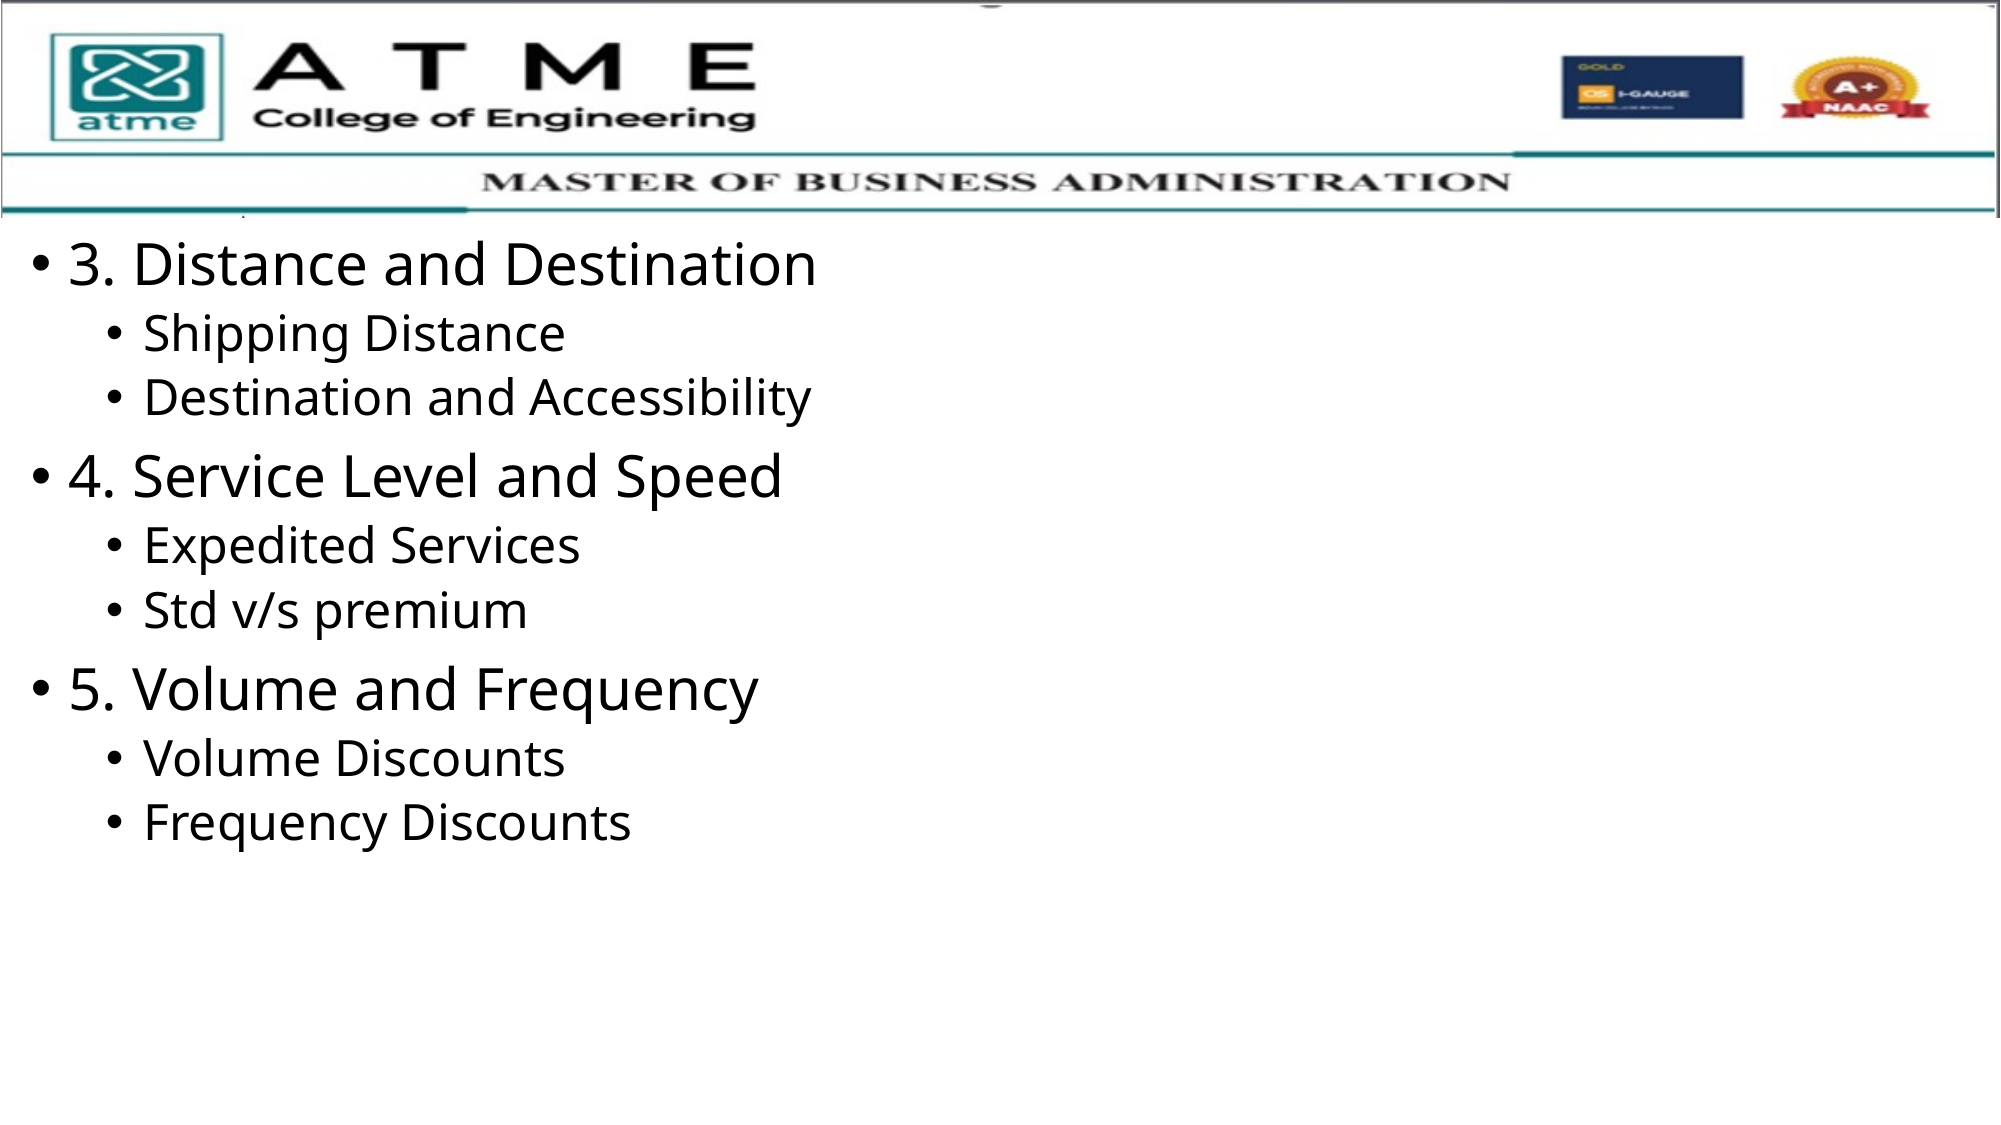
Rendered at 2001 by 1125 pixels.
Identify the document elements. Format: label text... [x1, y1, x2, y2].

picture [1, 0, 2000, 218]
list 3. Distance and Destination Shipping Distance Destination and Accessibility 4. Service Level and Speed Expedited Services Std v/s premium 5. Volume and Frequency Volume Discounts Frequency Discounts [15, 227, 1982, 1105]
